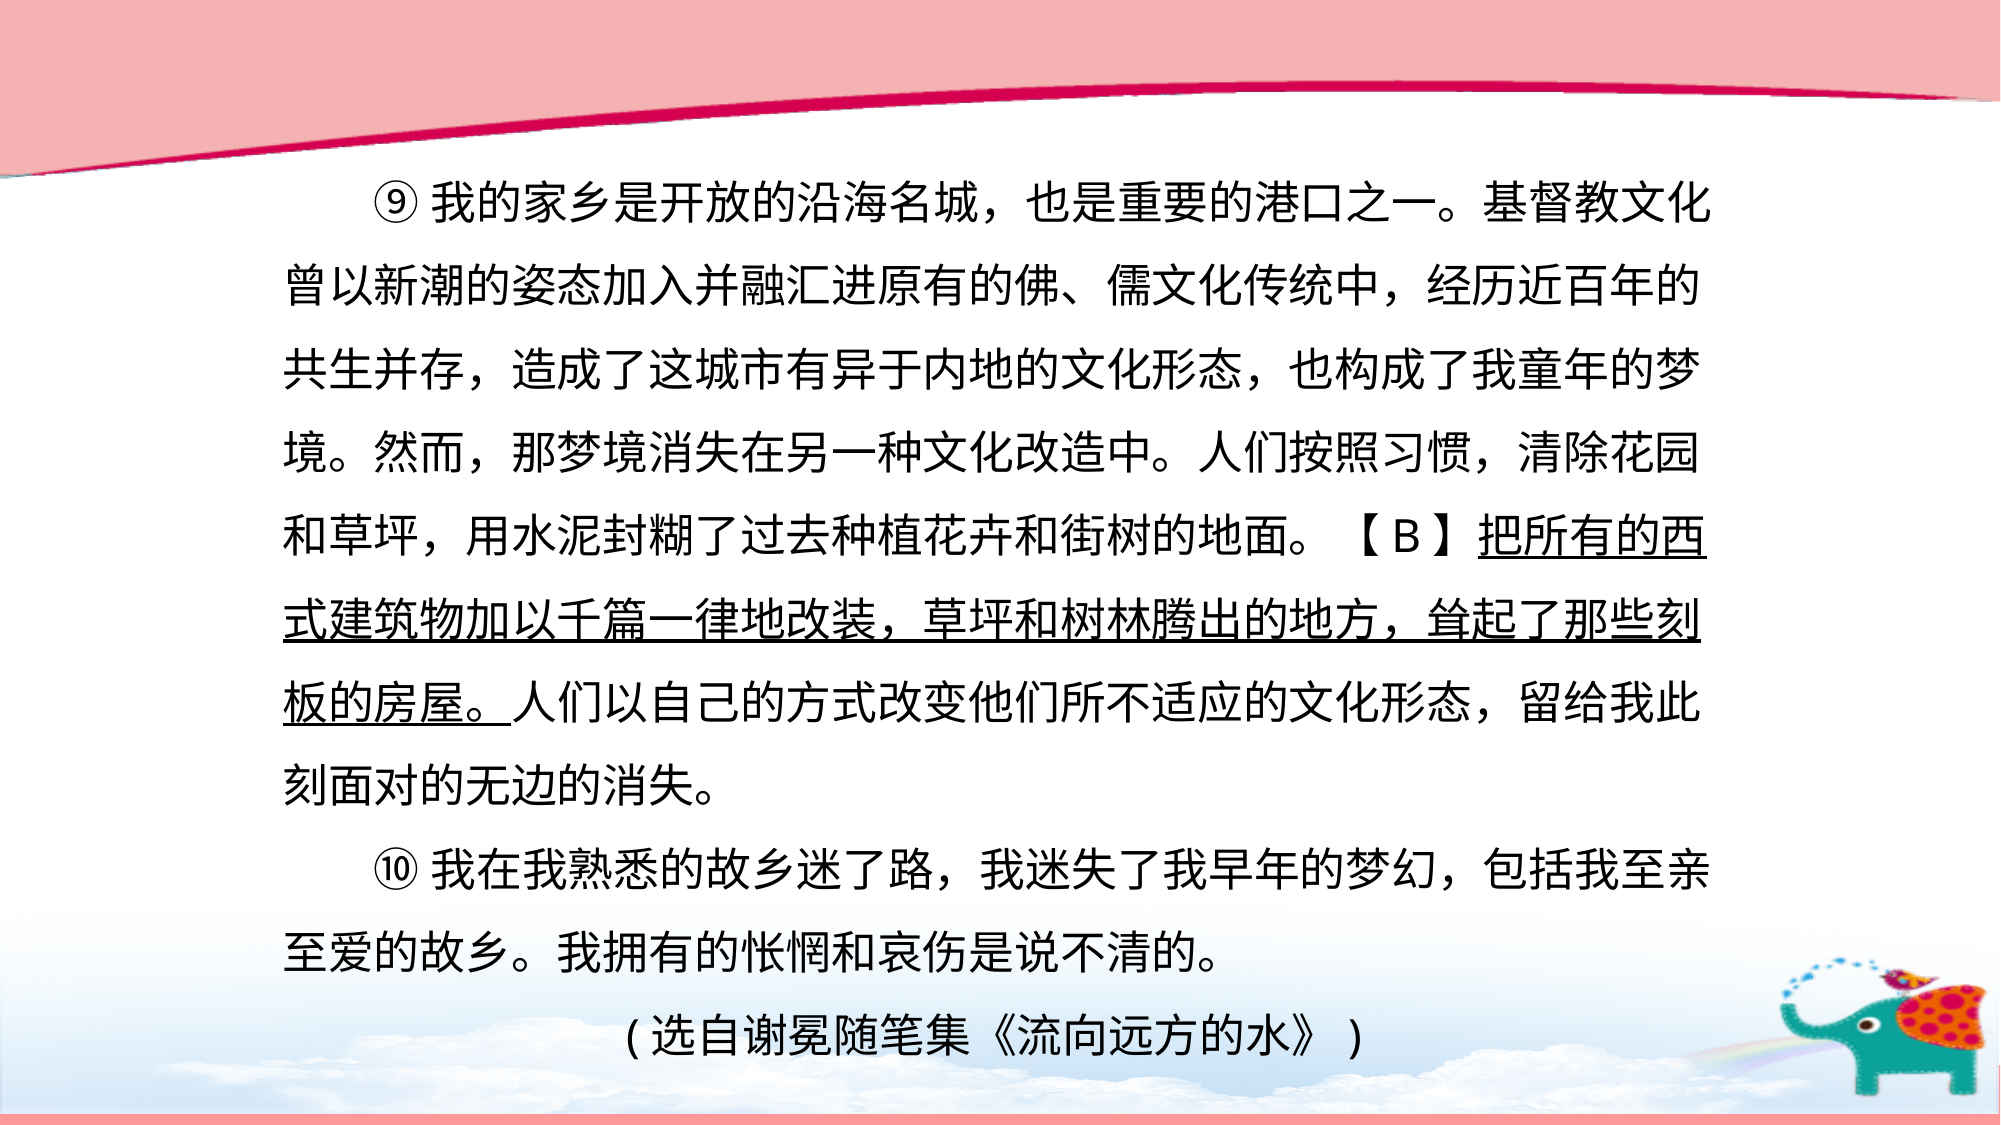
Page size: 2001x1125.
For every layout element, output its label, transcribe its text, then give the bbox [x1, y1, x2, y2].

picture [0, 893, 1999, 1114]
text_box ⑨我的家乡是开放的沿海名城，也是重要的港口之一。基督教文化曾以新潮的姿态加入并融汇进原有的佛、儒文化传统中，经历近百年的共生并存，造成了这城市有异于内地的文化形态，也构成了我童年的梦境。然而，那梦境消失在另一种文化改造中。人们按照习惯，清除花园和草坪，用水泥封糊了过去种植花卉和街树的地面。【B】把所有的西式建筑物加以千篇一律地改装，草坪和树林腾出的地方，耸起了那些刻板的房屋。人们以自己的方式改变他们所不适应的文化形态，留给我此刻面对的无边的消失。 ⑩我在我熟悉的故乡迷了路，我迷失了我早年的梦幻，包括我至亲至爱的故乡。我拥有的怅惘和哀伤是说不清的。 (选自谢冕随笔集《流向远方的水》) [267, 137, 1731, 1070]
picture [0, 0, 2001, 185]
